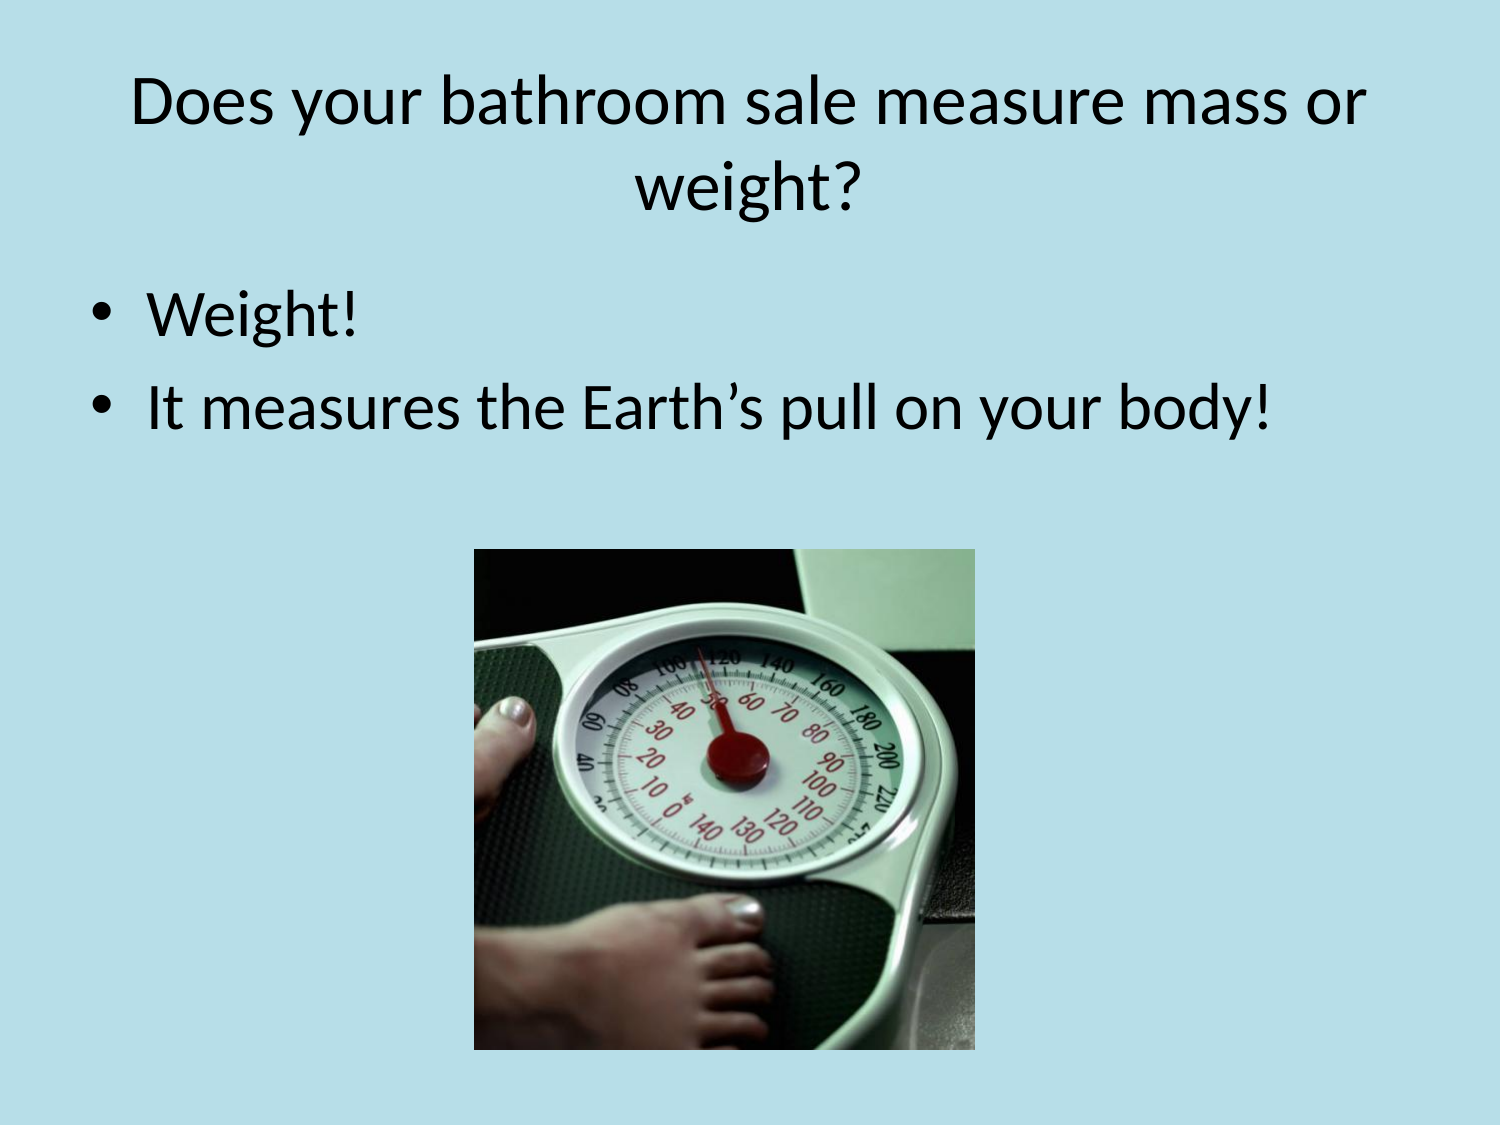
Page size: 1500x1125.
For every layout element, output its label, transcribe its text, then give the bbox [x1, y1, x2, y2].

title Does your bathroom sale measure mass or weight? [75, 45, 1425, 233]
list Weight! It measures the Earth’s pull on your body! [75, 262, 1425, 1005]
picture [474, 549, 976, 1051]
